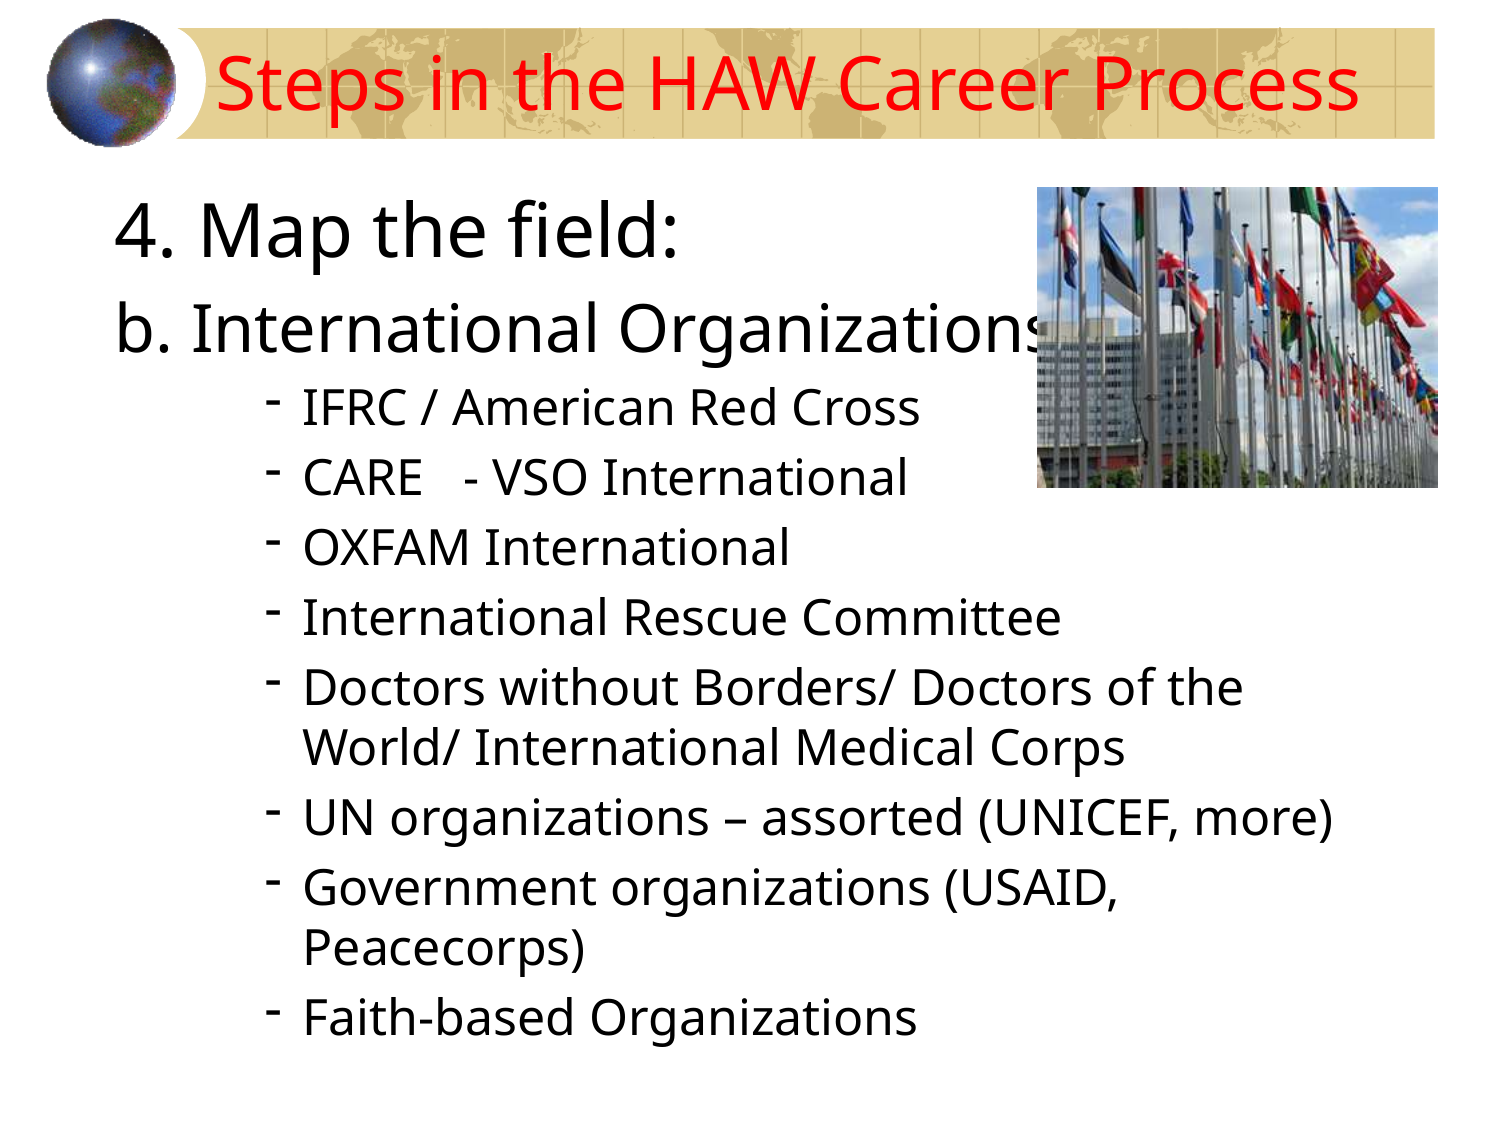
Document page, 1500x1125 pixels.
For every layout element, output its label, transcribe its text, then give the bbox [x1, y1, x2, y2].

title Steps in the HAW Career Process [199, 24, 1438, 136]
picture [42, 14, 190, 151]
list 4. Map the field: b. International Organizations IFRC / American Red Cross CARE - VSO International OXFAM International International Rescue Committee Doctors without Borders/ Doctors of the World/ International Medical Corps UN organizations – assorted (UNICEF, more) Government organizations (USAID, Peacecorps) Faith-based Organizations [99, 174, 1376, 1028]
picture [1037, 187, 1438, 488]
